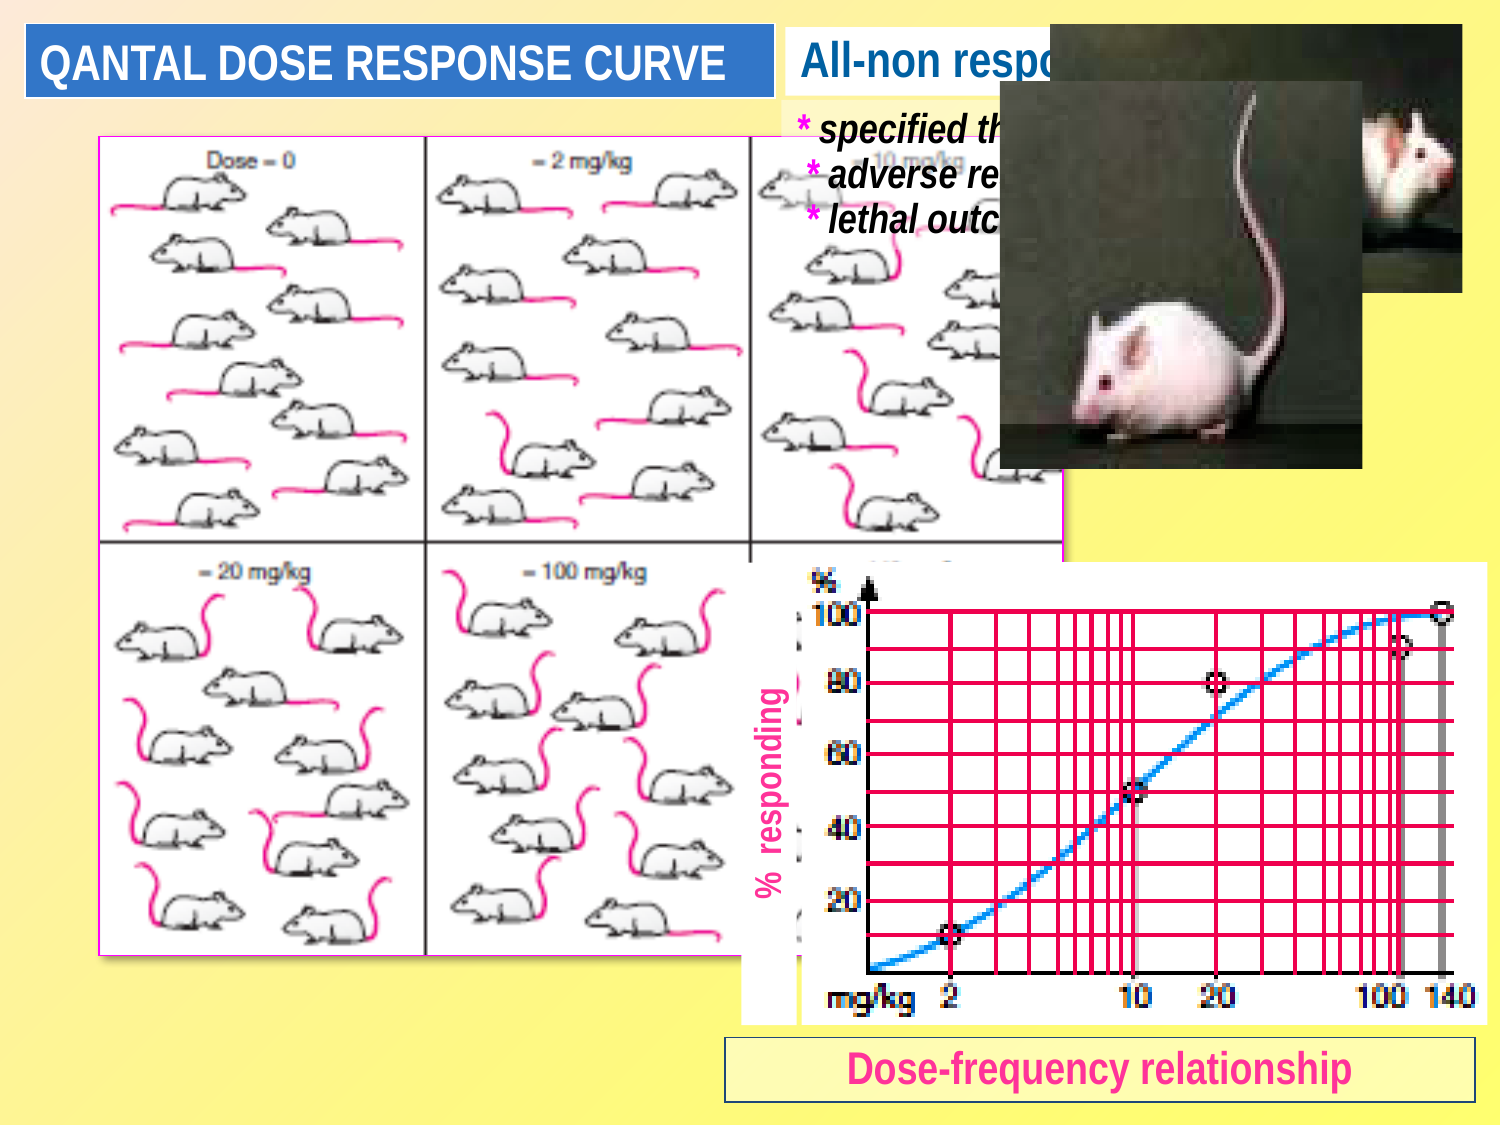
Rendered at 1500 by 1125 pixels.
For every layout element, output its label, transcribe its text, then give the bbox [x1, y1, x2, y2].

text_box All-non responses [785, 27, 1045, 96]
text_box Dose-frequency relationship [724, 1037, 1475, 1102]
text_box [741, 562, 1488, 1026]
picture [99, 24, 1463, 956]
text_box QANTAL DOSE RESPONSE CURVE [24, 23, 775, 99]
text_box [0, 0, 1500, 1125]
text_box * specified therap. response * adverse response * lethal outcome [781, 99, 994, 135]
